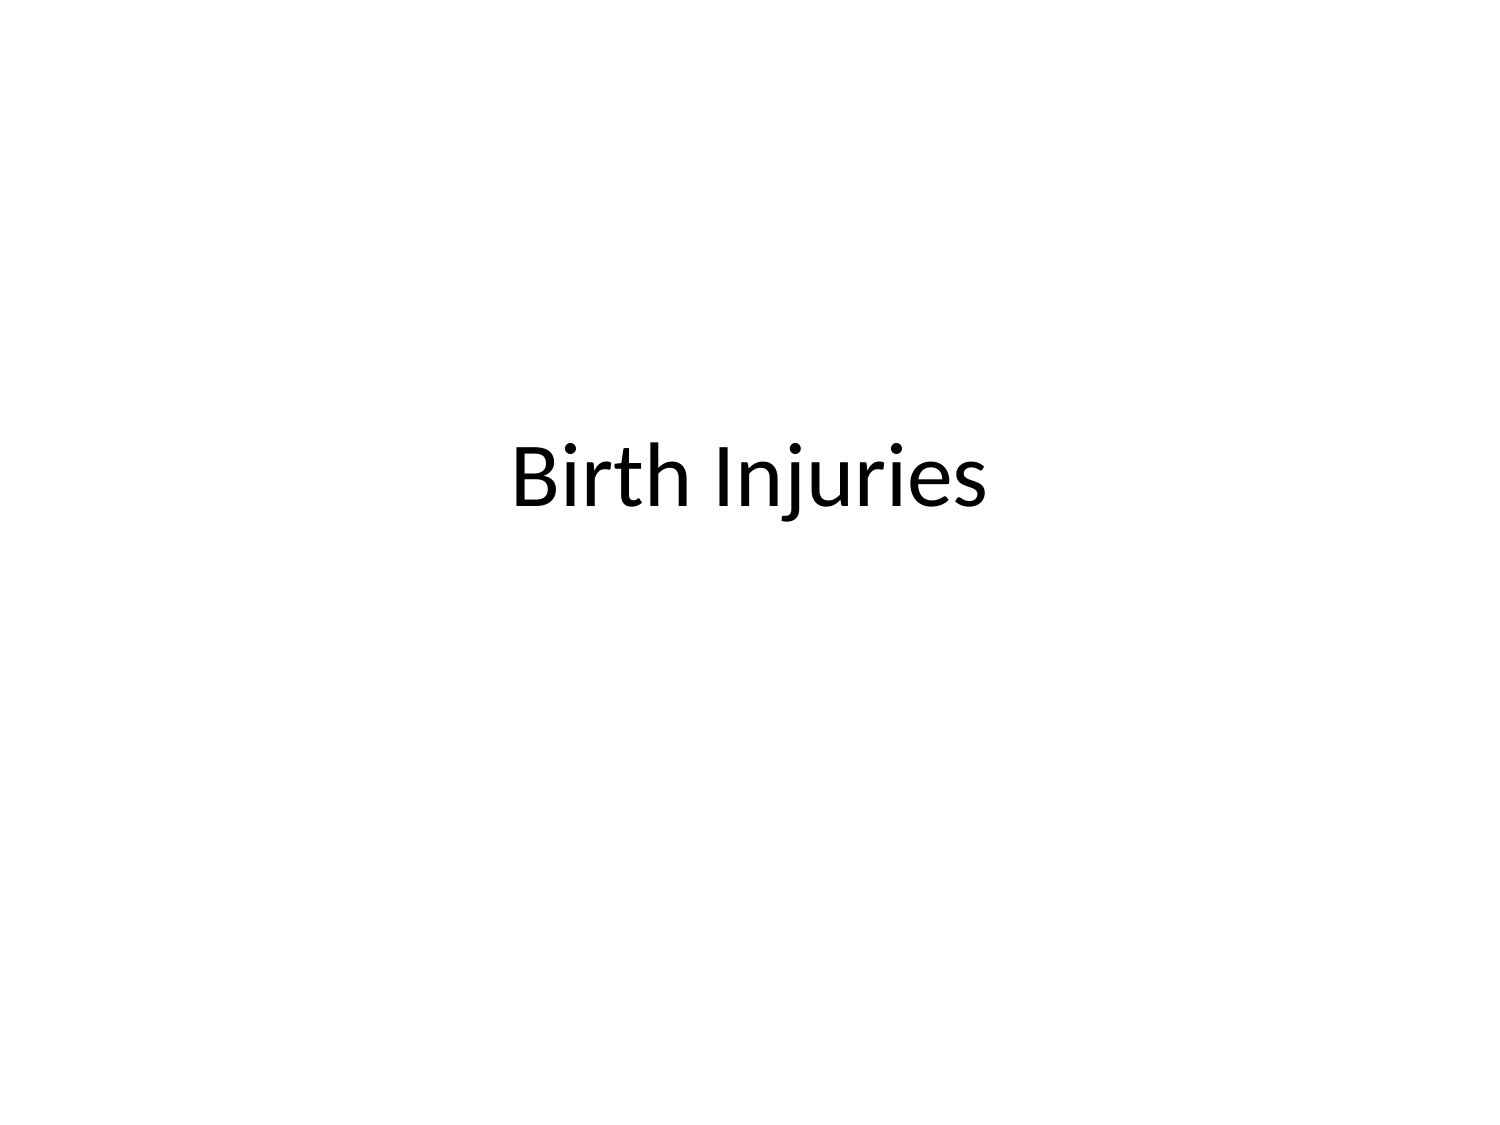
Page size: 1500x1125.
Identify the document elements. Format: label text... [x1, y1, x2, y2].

title Birth Injuries [112, 349, 1388, 591]
